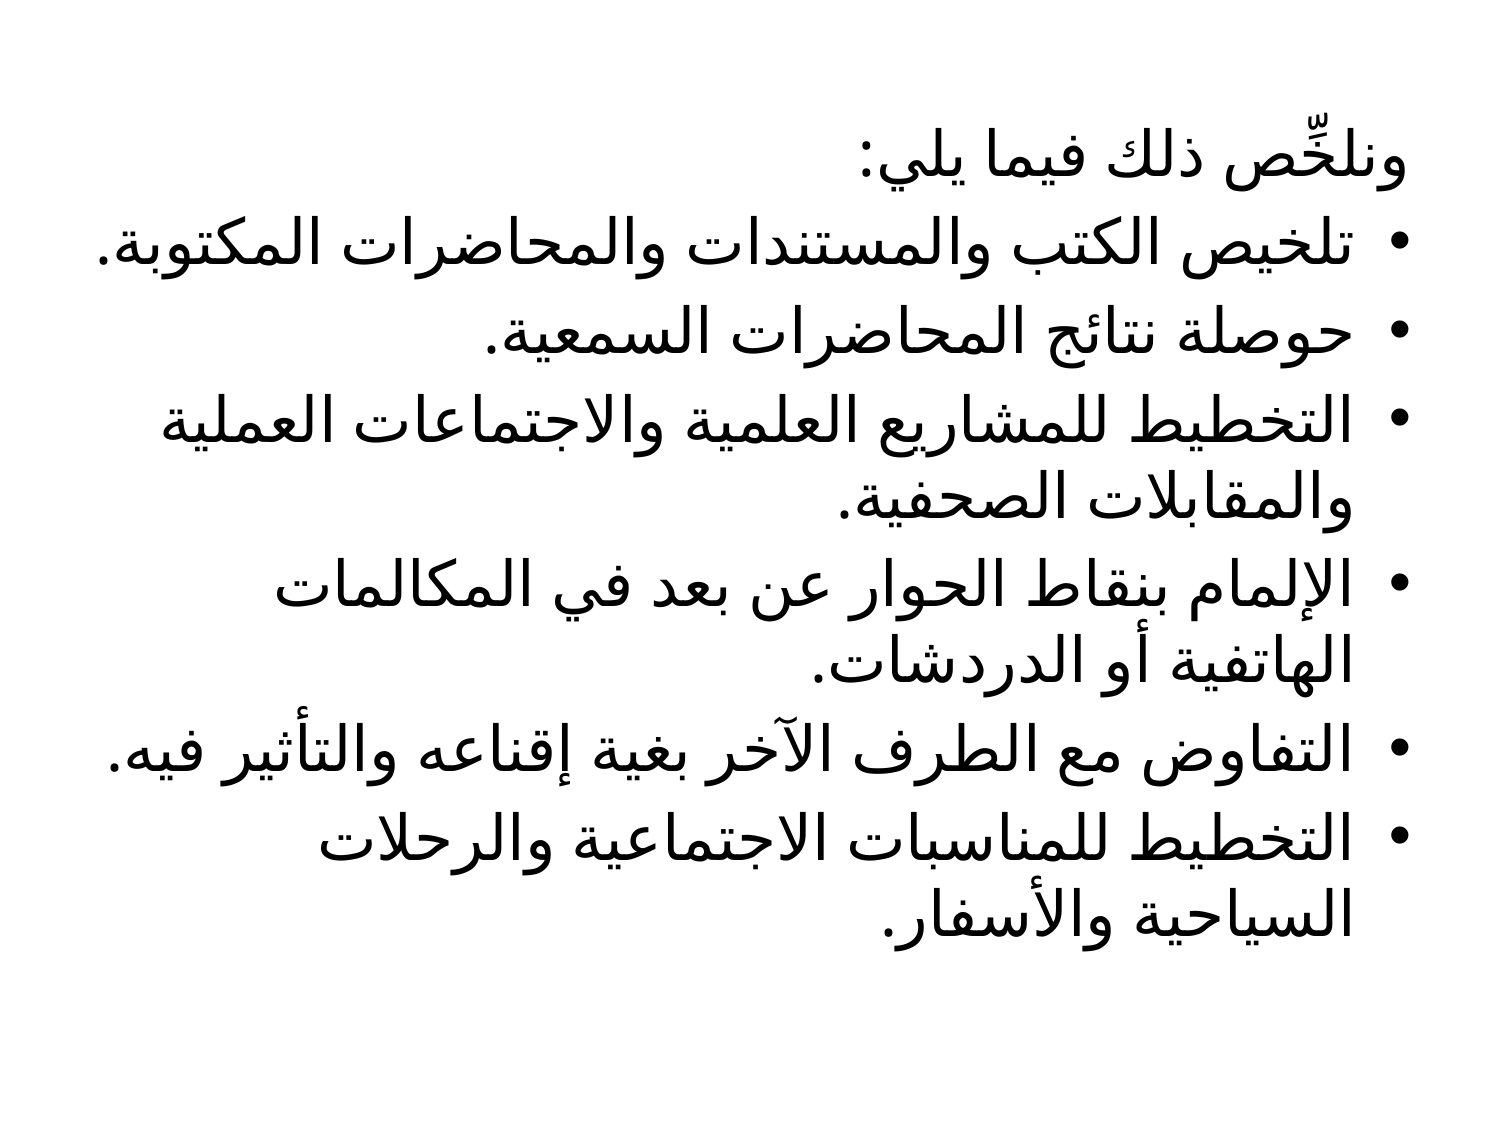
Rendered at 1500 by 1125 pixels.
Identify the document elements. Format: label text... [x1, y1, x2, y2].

list ونلخِّص ذلك فيما يلي: تلخيص الكتب والمستندات والمحاضرات المكتوبة. حوصلة نتائج المحاضرات السمعية. التخطيط للمشاريع العلمية والاجتماعات العملية والمقابلات الصحفية. الإلمام بنقاط الحوار عن بعد في المكالمات الهاتفية أو الدردشات. التفاوض مع الطرف الآخر بغية إقناعه والتأثير فيه. التخطيط للمناسبات الاجتماعية والرحلات السياحية والأسفار. [75, 105, 1425, 1005]
